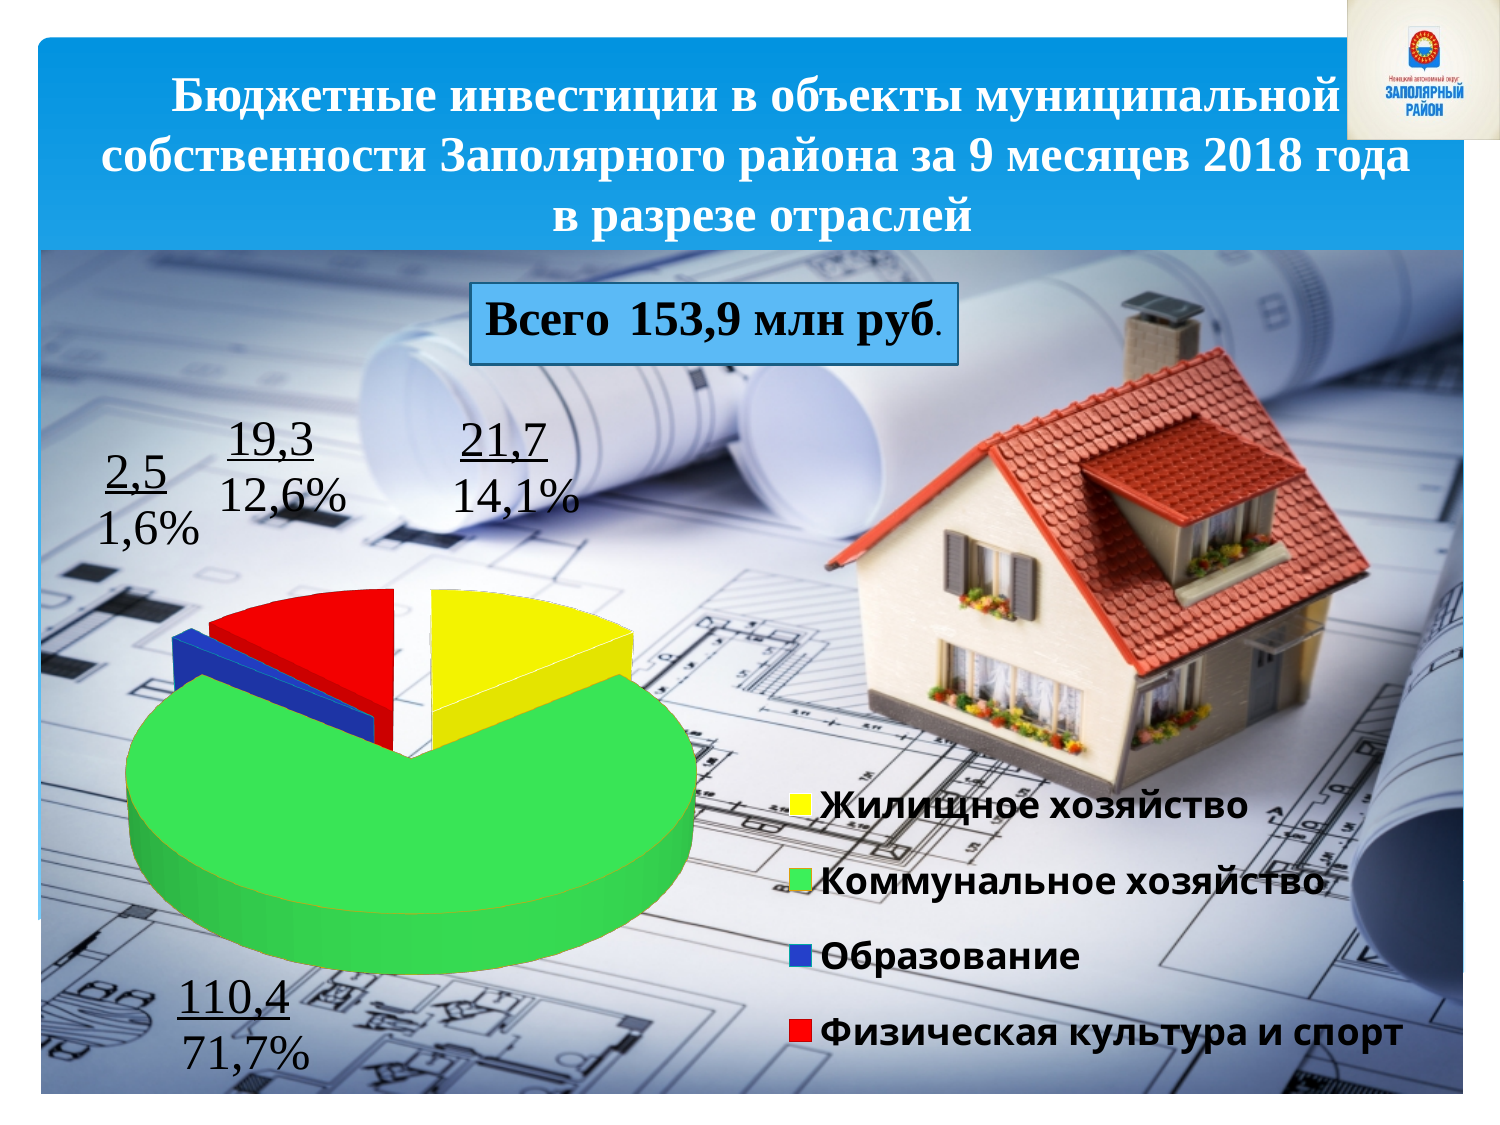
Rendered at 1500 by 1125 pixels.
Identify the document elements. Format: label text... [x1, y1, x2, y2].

picture [41, 250, 1463, 1095]
chart [41, 255, 1456, 1087]
picture [1347, 0, 1500, 140]
text_box Бюджетные инвестиции в объекты муниципальной собственности Заполярного района за 9 месяцев 2018 года в разрезе отраслей [41, 53, 1471, 249]
